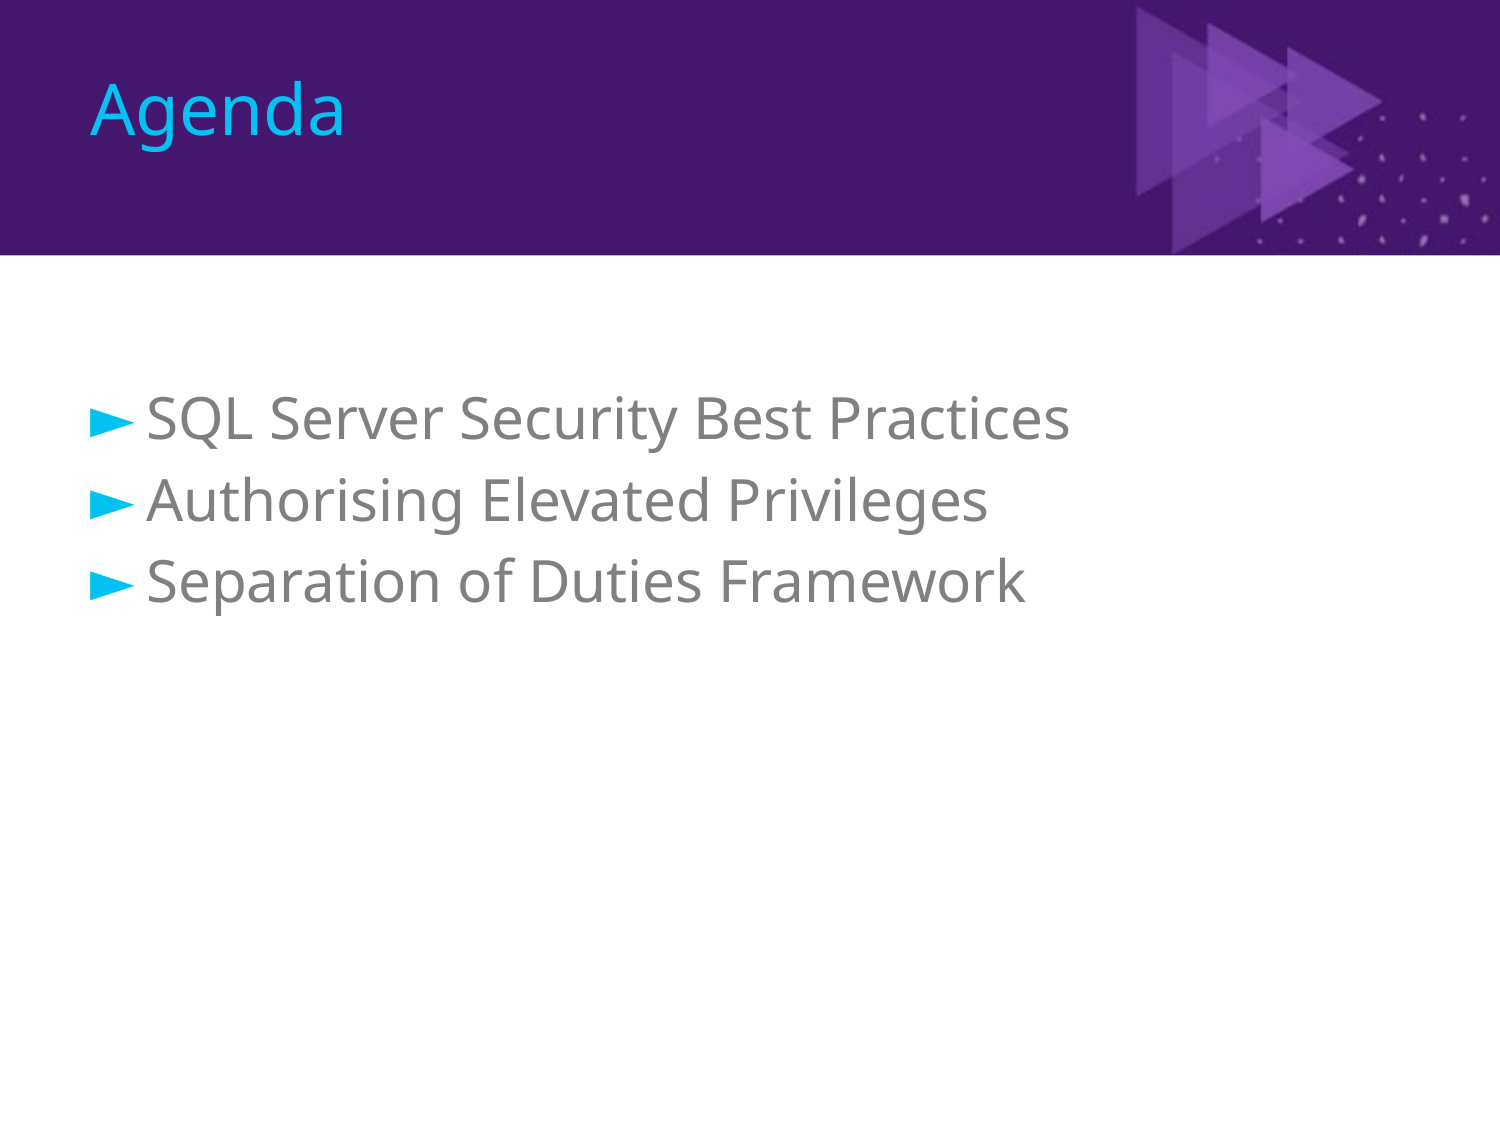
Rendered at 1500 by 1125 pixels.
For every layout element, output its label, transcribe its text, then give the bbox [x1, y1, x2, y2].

title Agenda [75, 56, 1425, 244]
picture [0, 0, 1500, 255]
list SQL Server Security Best Practices Authorising Elevated Privileges Separation of Duties Framework [75, 373, 1425, 1005]
